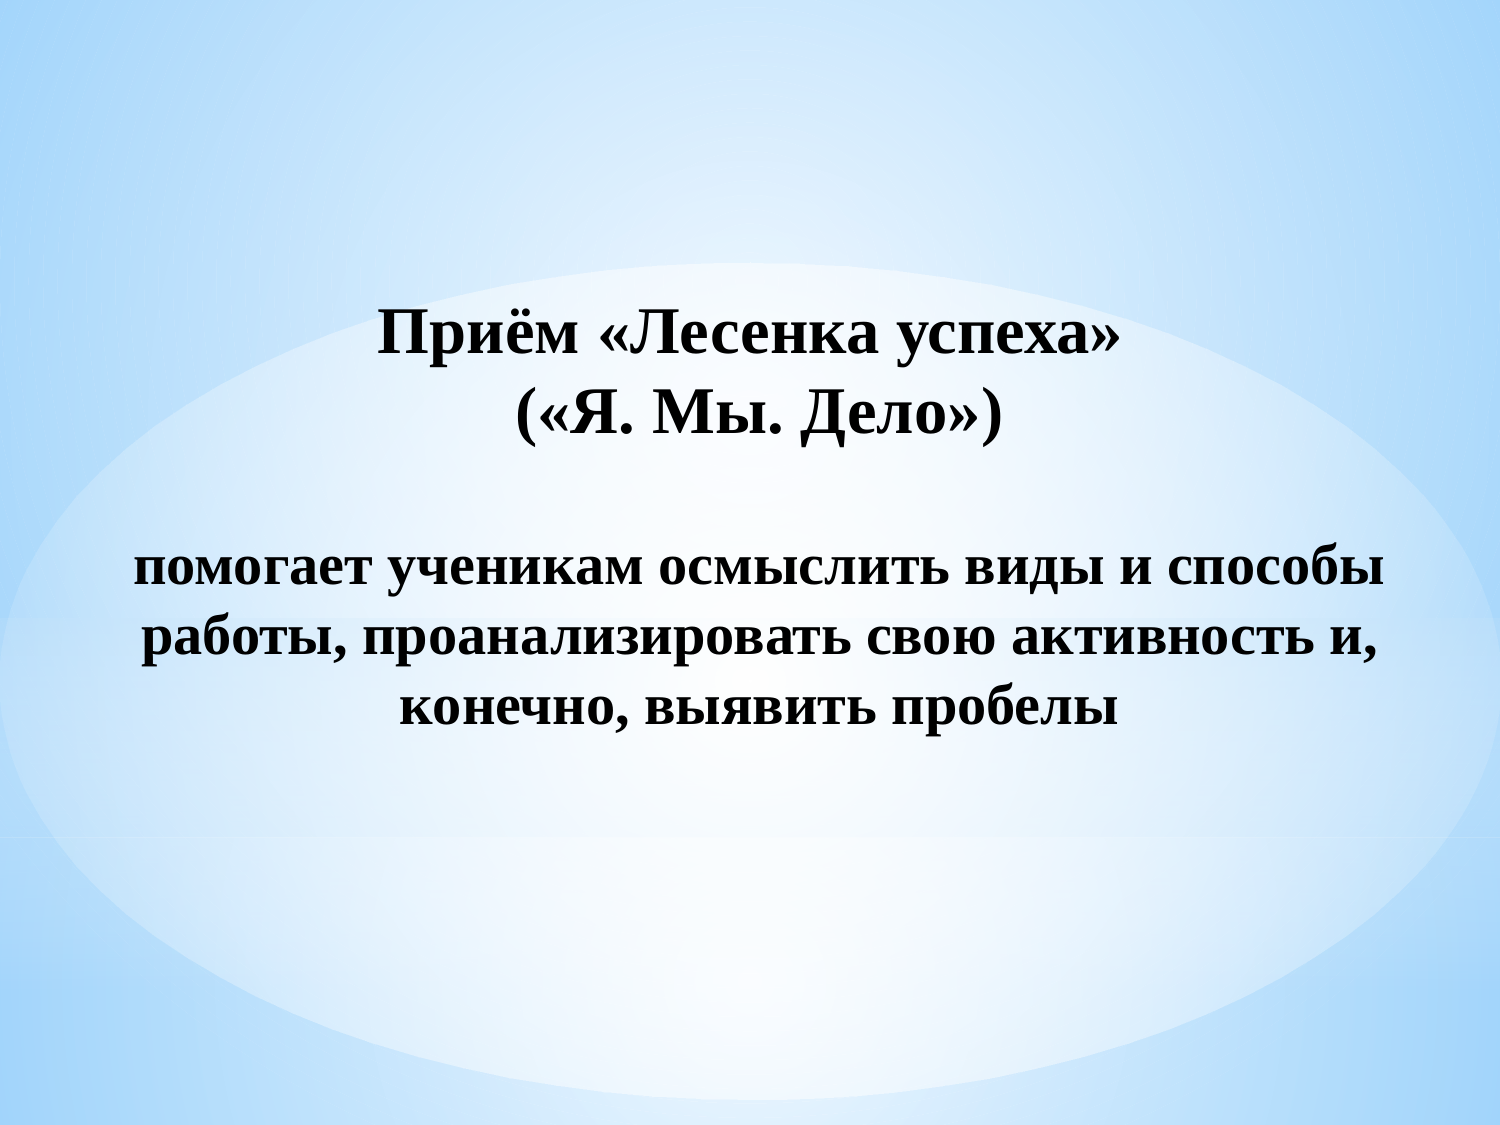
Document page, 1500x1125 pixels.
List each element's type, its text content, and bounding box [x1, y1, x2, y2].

text_box Приём «Лесенка успеха» («Я. Мы. Дело») помогает ученикам осмыслить виды и способы работы, проанализировать свою активность и, конечно, выявить пробелы [92, 278, 1427, 744]
